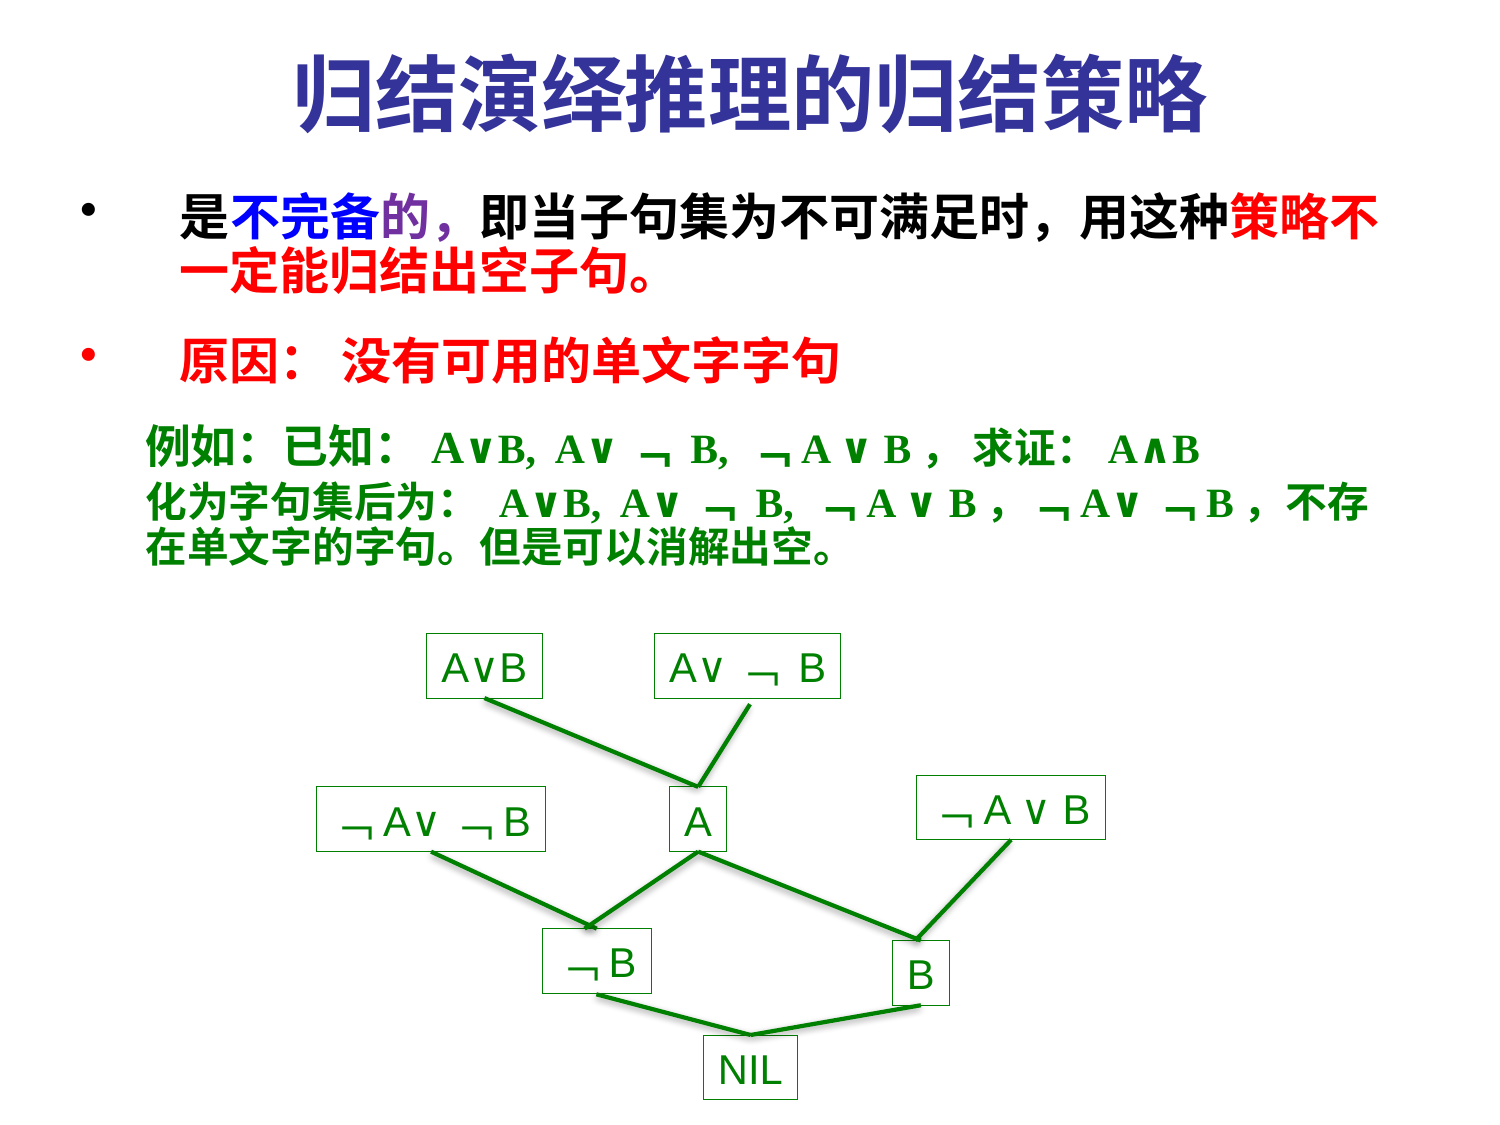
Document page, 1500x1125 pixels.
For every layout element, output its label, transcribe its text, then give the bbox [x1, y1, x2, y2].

list 是不完备的，即当子句集为不可满足时，用这种策略不一定能归结出空子句。 原因： 没有可用的单文字字句 例如：已知：A∨B, A∨﹁ B, ﹁A ∨ B， 求证：A∧B 化为字句集后为： A∨B, A∨﹁ B, ﹁A ∨ B，﹁A∨﹁B，不存在单文字的字句。但是可以消解出空。 [64, 184, 1415, 733]
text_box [324, 633, 1108, 1101]
title 归结演绎推理的归结策略 [75, 0, 1425, 185]
